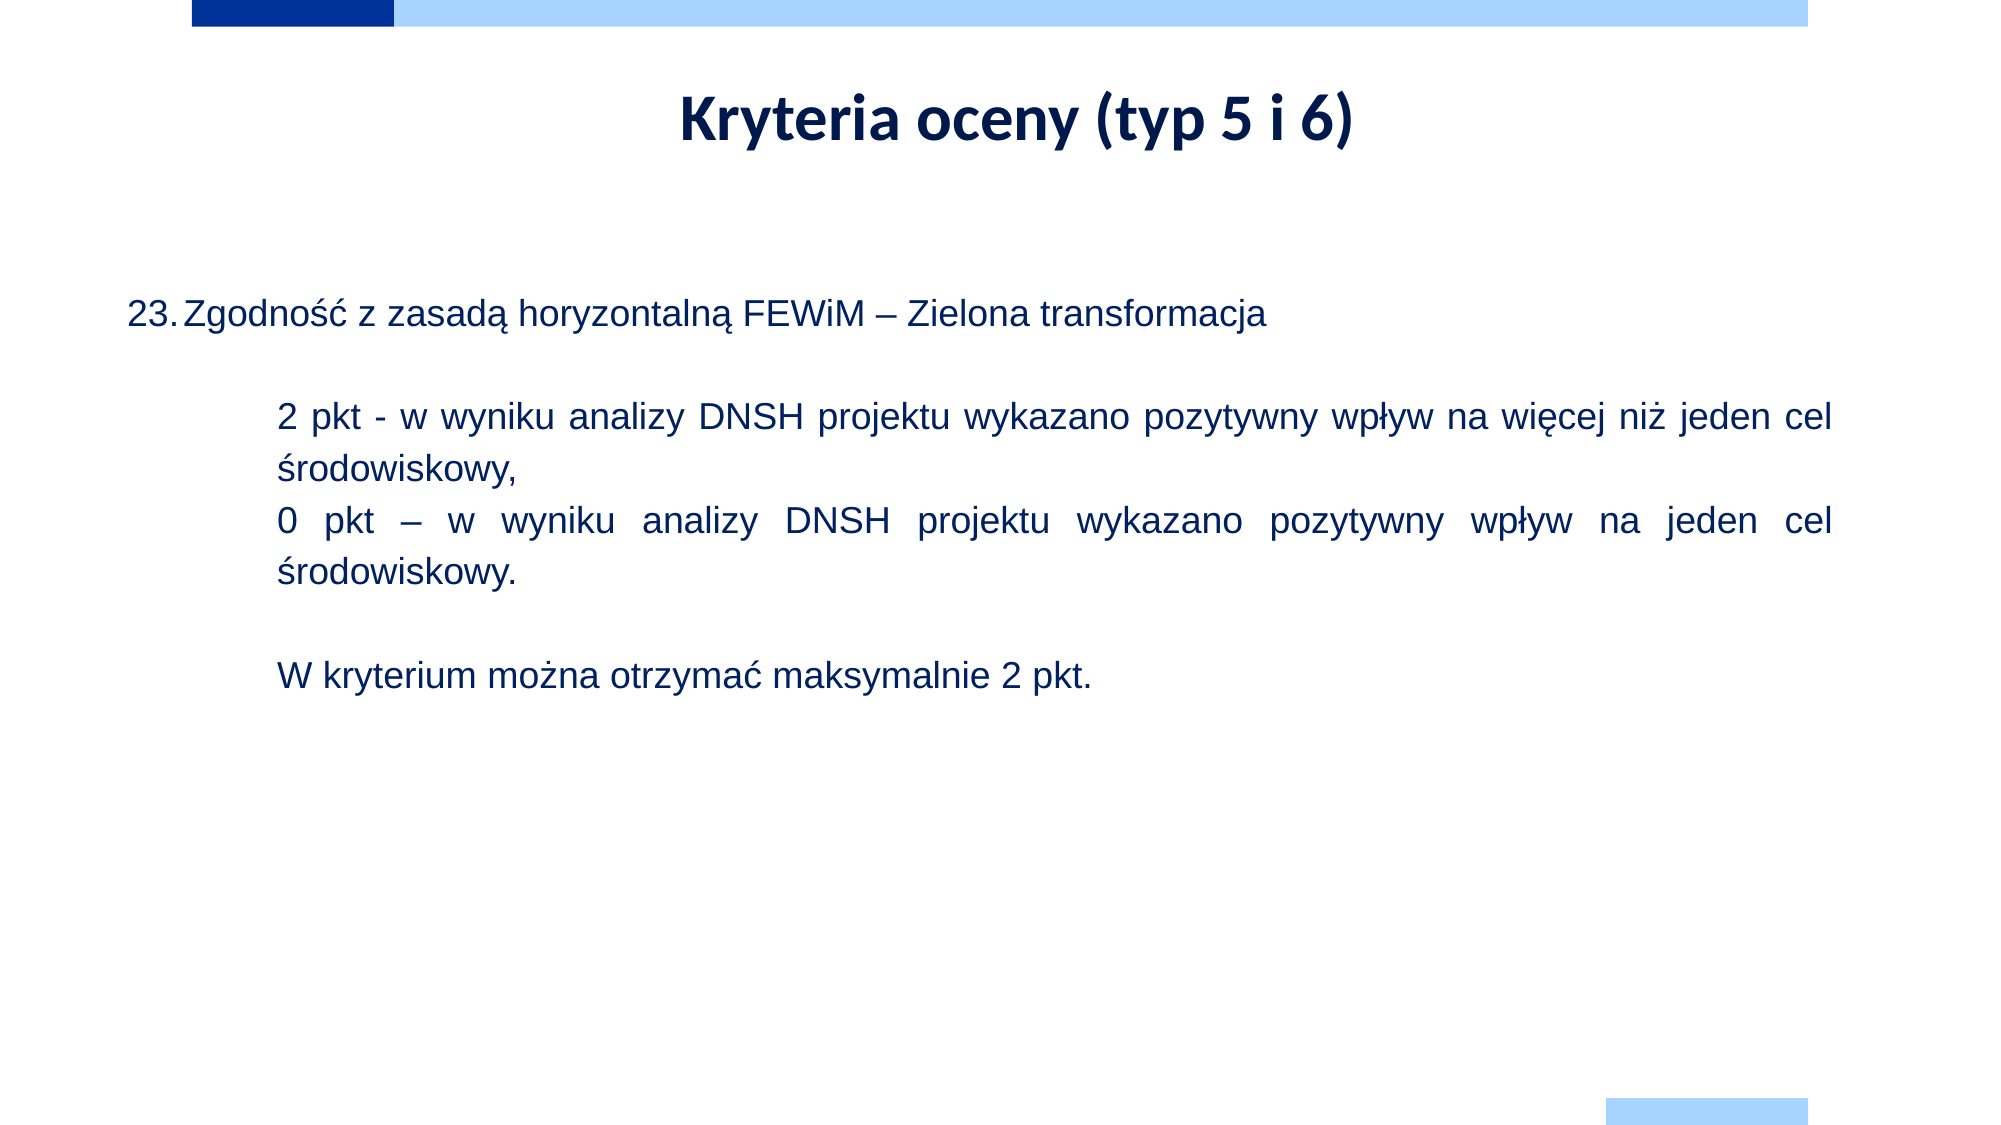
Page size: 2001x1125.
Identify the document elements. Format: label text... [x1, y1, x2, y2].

text_box Kryteria oceny (typ 5 i 6) [131, 66, 1906, 161]
text_box Zgodność z zasadą horyzontalną FEWiM – Zielona transformacja 2 pkt - w wyniku analizy DNSH projektu wykazano pozytywny wpływ na więcej niż jeden cel środowiskowy, 0 pkt – w wyniku analizy DNSH projektu wykazano pozytywny wpływ na jeden cel środowiskowy. W kryterium można otrzymać maksymalnie 2 pkt. [112, 274, 1848, 807]
